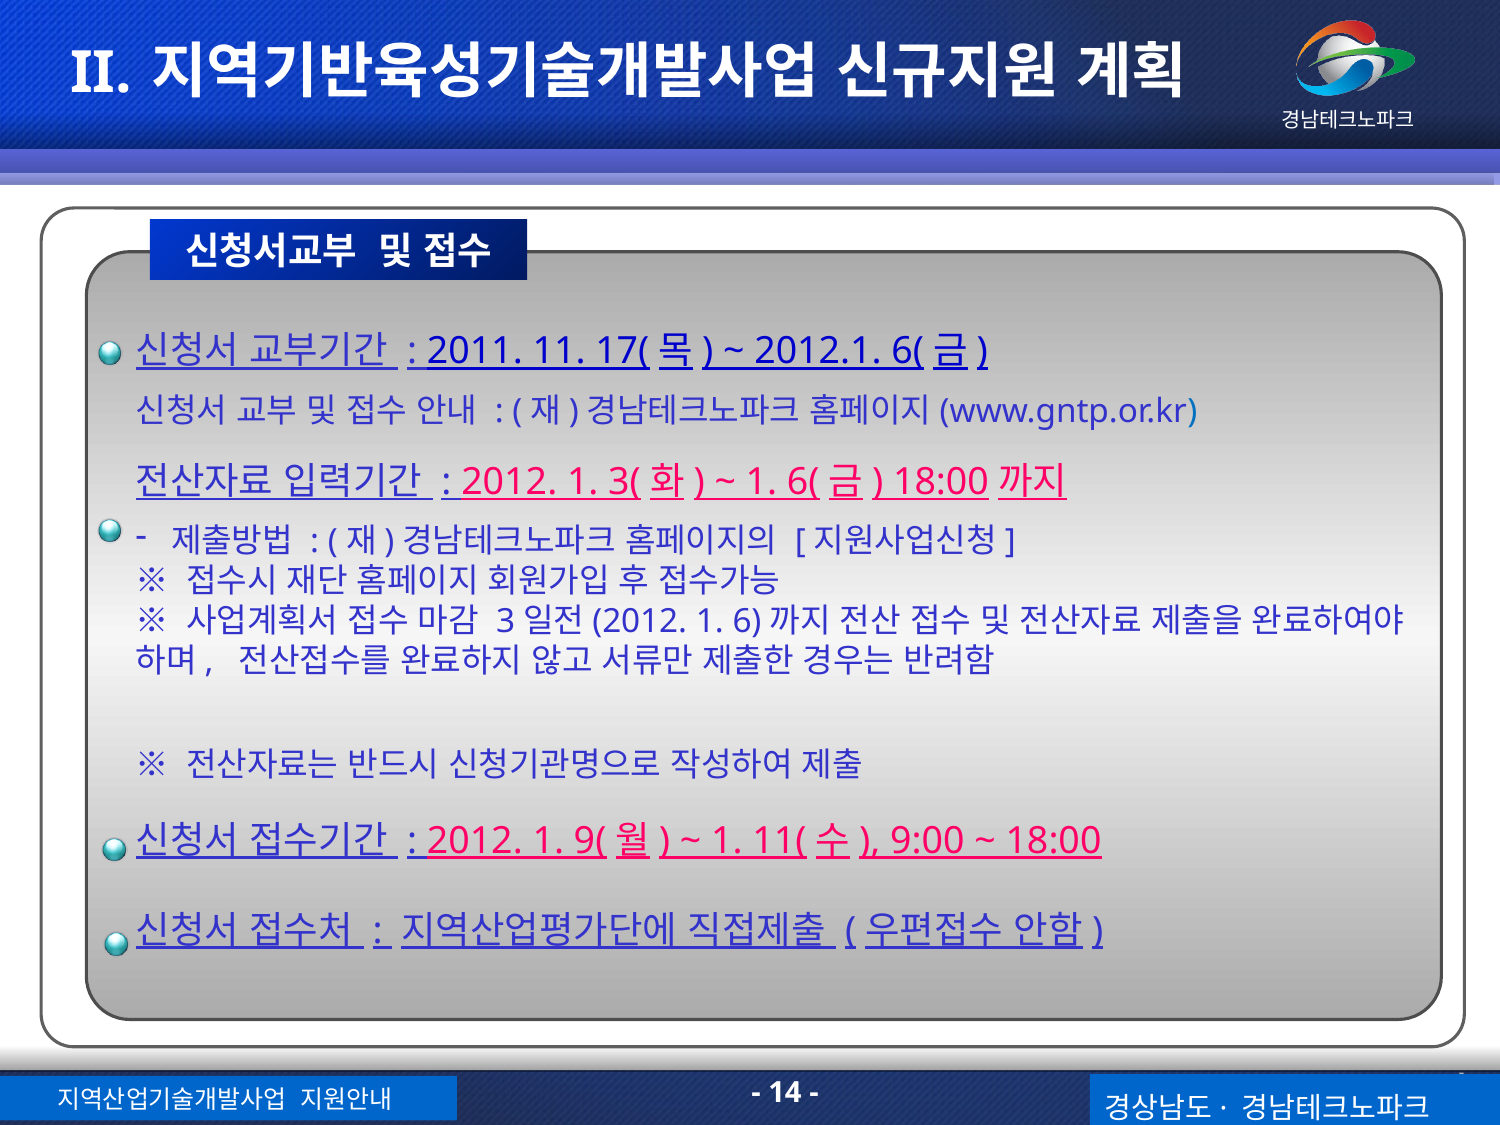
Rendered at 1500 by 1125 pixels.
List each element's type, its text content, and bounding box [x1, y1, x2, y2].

text_box 신청서교부 및 접수 [149, 219, 528, 280]
picture [93, 337, 126, 369]
picture [100, 928, 132, 960]
picture [0, 1071, 1500, 1125]
text_box 신청서 교부기간 : 2011. 11. 17(목) ~ 2012.1. 6(금) 신청서 교부 및 접수 안내 : (재)경남테크노파크 홈페이지(www.gntp.or.kr) 전산자료 입력기간 : 2012. 1. 3(화) ~ 1. 6(금) 18:00까지 제출방법 : (재)경남테크노파크 홈페이지의 [지원사업신청] ※ 접수시 재단 홈페이지 회원가입 후 접수가능 ※ 사업계획서 접수 마감 3일전(2012. 1. 6)까지 전산 접수 및 전산자료 제출을 완료하여야 하며, 전산접수를 완료하지 않고 서류만 제출한 경우는 반려함 ※ 전산자료는 반드시 신청기관명으로 작성하여 제출 신청서 접수기간 : 2012. 1. 9(월) ~ 1. 11(수), 9:00 ~ 18:00 신청서 접수처 : 지역산업평가단에 직접제출 (우편접수 안함) [135, 326, 1432, 951]
text_box II. 지역기반육성기술개발사업 신규지원 계획 [55, 24, 1348, 113]
picture [98, 833, 130, 865]
text_box [64, 272, 92, 905]
picture [0, 0, 1500, 148]
text_box [86, 251, 1442, 1020]
text_box [1436, 272, 1447, 905]
picture [93, 515, 126, 547]
text_box [41, 207, 1465, 1047]
